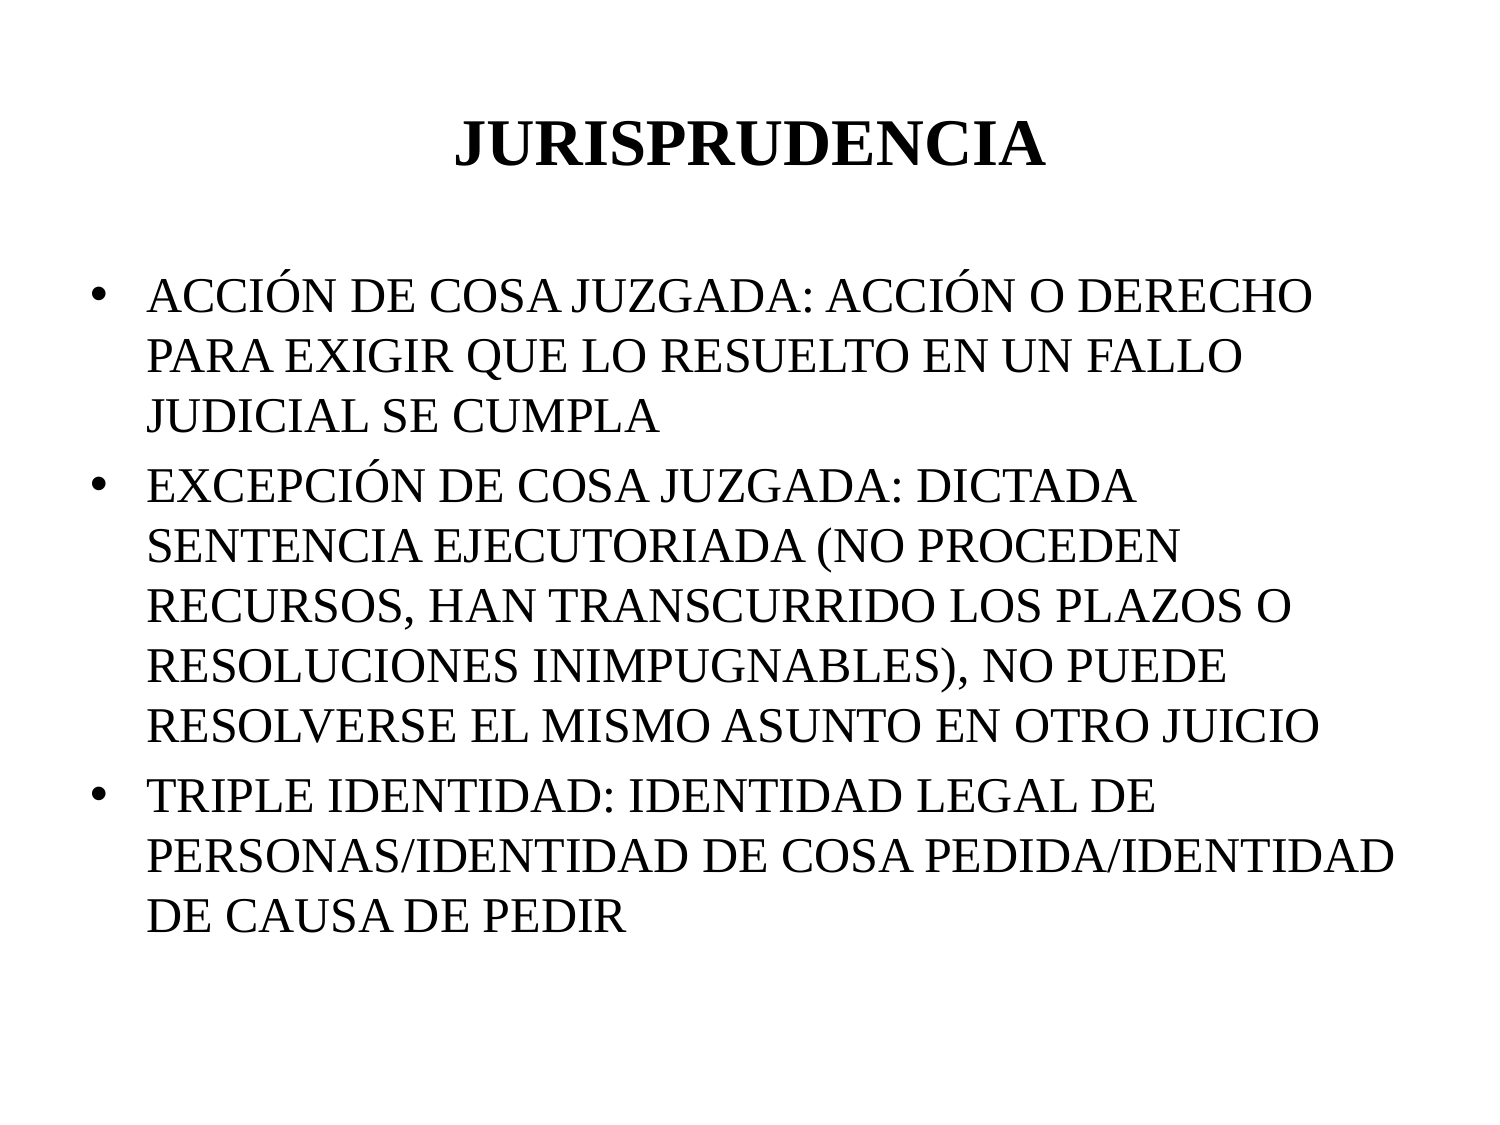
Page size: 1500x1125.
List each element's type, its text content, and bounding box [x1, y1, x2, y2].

list ACCIÓN DE COSA JUZGADA: ACCIÓN O DERECHO PARA EXIGIR QUE LO RESUELTO EN UN FALLO JUDICIAL SE CUMPLA EXCEPCIÓN DE COSA JUZGADA: DICTADA SENTENCIA EJECUTORIADA (NO PROCEDEN RECURSOS, HAN TRANSCURRIDO LOS PLAZOS O RESOLUCIONES INIMPUGNABLES), NO PUEDE RESOLVERSE EL MISMO ASUNTO EN OTRO JUICIO TRIPLE IDENTIDAD: IDENTIDAD LEGAL DE PERSONAS/IDENTIDAD DE COSA PEDIDA/IDENTIDAD DE CAUSA DE PEDIR [75, 255, 1425, 1000]
title JURISPRUDENCIA [75, 45, 1425, 233]
